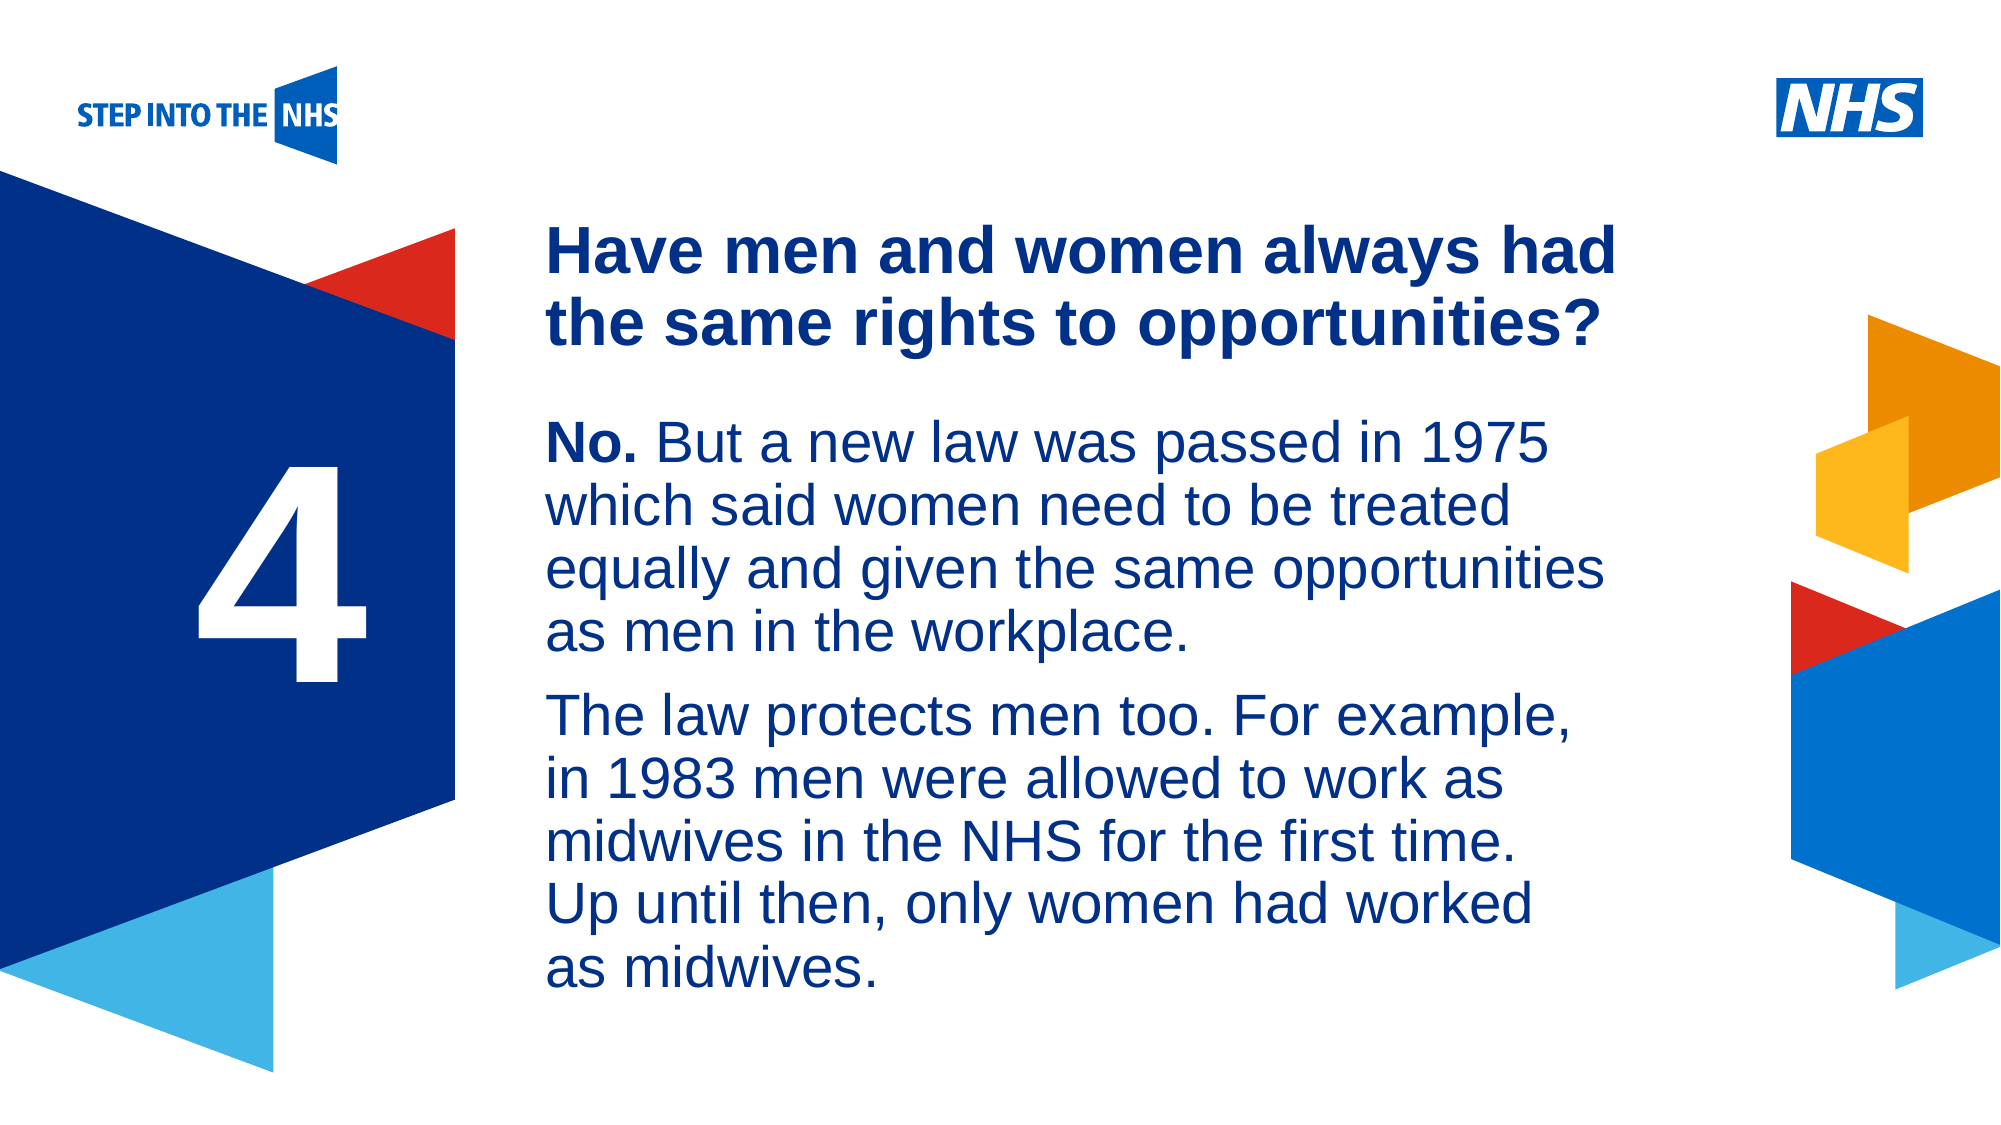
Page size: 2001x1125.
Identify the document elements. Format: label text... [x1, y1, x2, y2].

list No. But a new law was passed in 1975 which said women need to be treated equally and given the same opportunities as men in the workplace. The law protects men too. For example, in 1983 men were allowed to work as midwives in the NHS for the first time. Up until then, only women had worked as midwives. [545, 412, 1678, 1028]
title Have men and women always had the same rights to opportunities? [545, 216, 1678, 307]
text_box 4 [194, 412, 401, 713]
